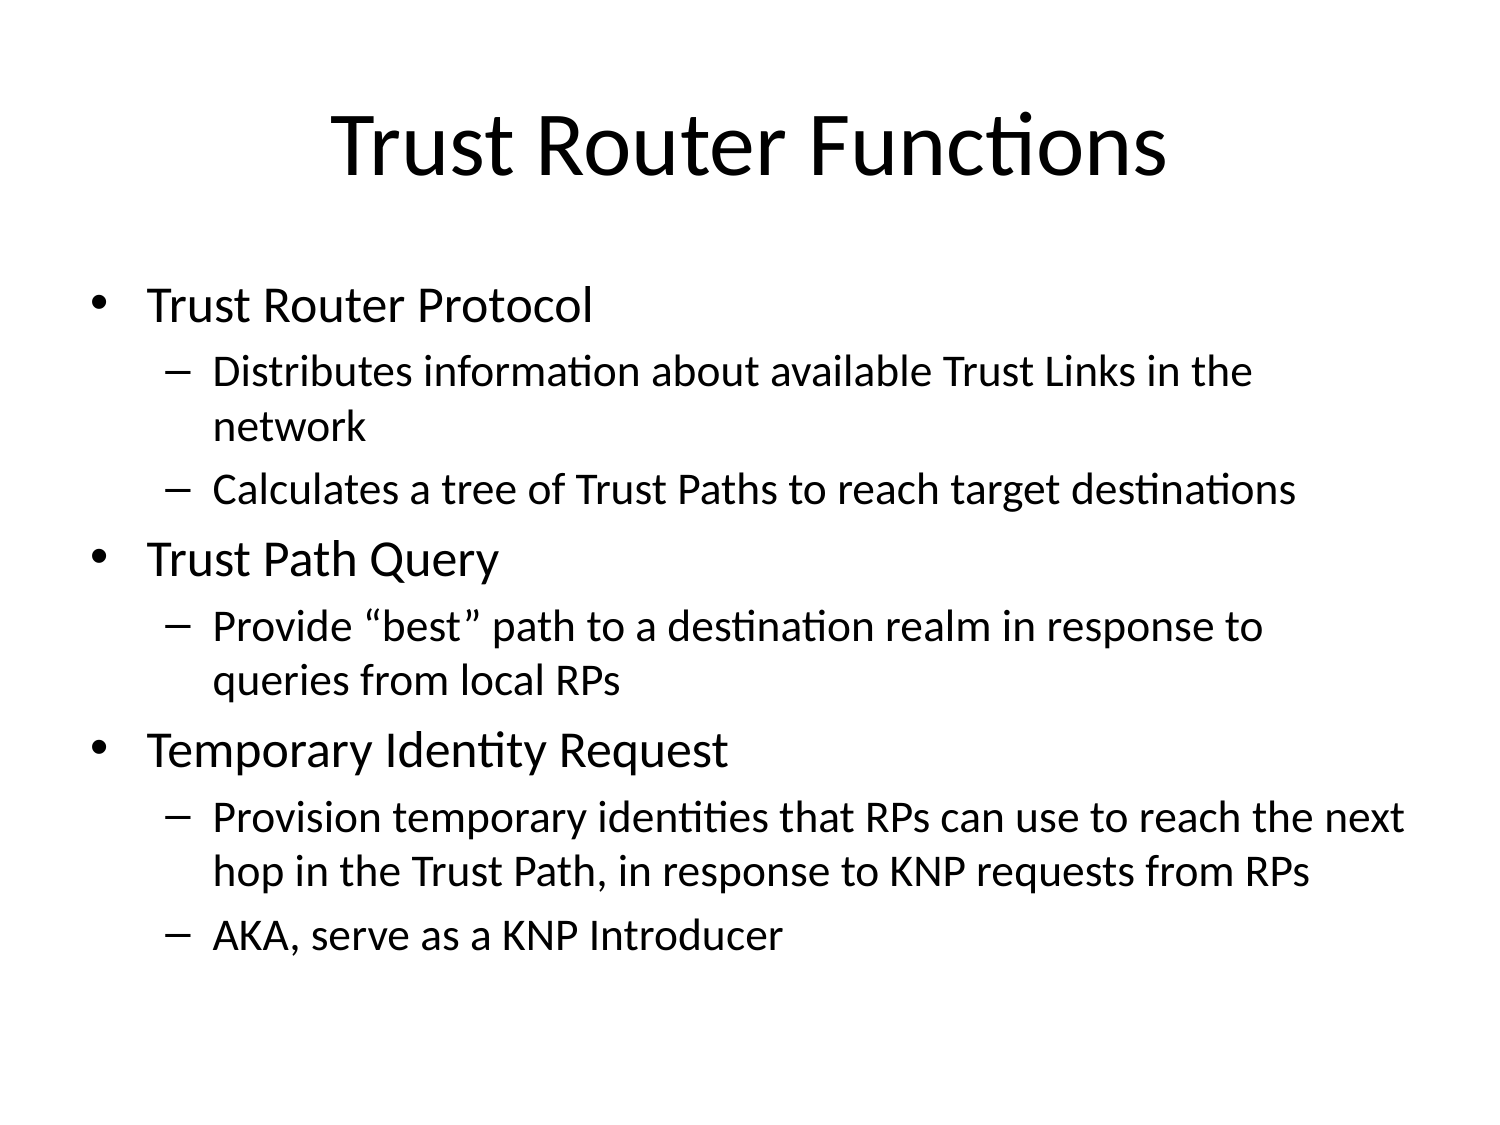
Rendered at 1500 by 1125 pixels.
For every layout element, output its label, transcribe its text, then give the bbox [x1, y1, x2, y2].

list Trust Router Protocol Distributes information about available Trust Links in the network Calculates a tree of Trust Paths to reach target destinations Trust Path Query Provide “best” path to a destination realm in response to queries from local RPs Temporary Identity Request Provision temporary identities that RPs can use to reach the next hop in the Trust Path, in response to KNP requests from RPs AKA, serve as a KNP Introducer [75, 262, 1425, 1005]
title Trust Router Functions [75, 45, 1425, 233]
